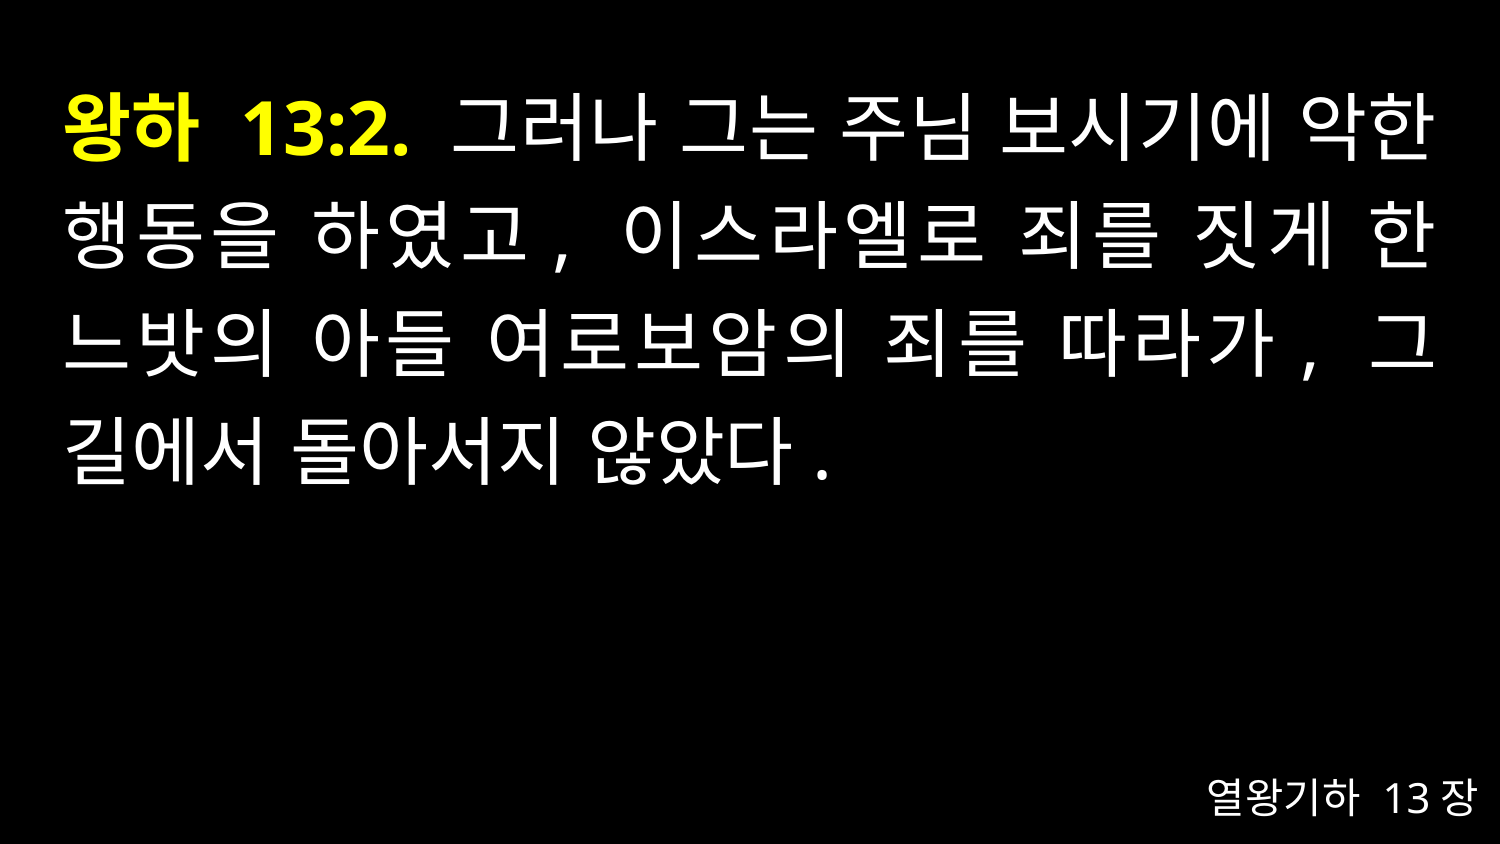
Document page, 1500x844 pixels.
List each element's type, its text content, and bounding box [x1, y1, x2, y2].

subtitle 열왕기하 13장 [916, 770, 1500, 844]
title 왕하 13:2. 그러나 그는 주님 보시기에 악한 행동을 하였고, 이스라엘로 죄를 짓게 한 느밧의 아들 여로보암의 죄를 따라가, 그 길에서 돌아서지 않았다. [0, 0, 1500, 844]
